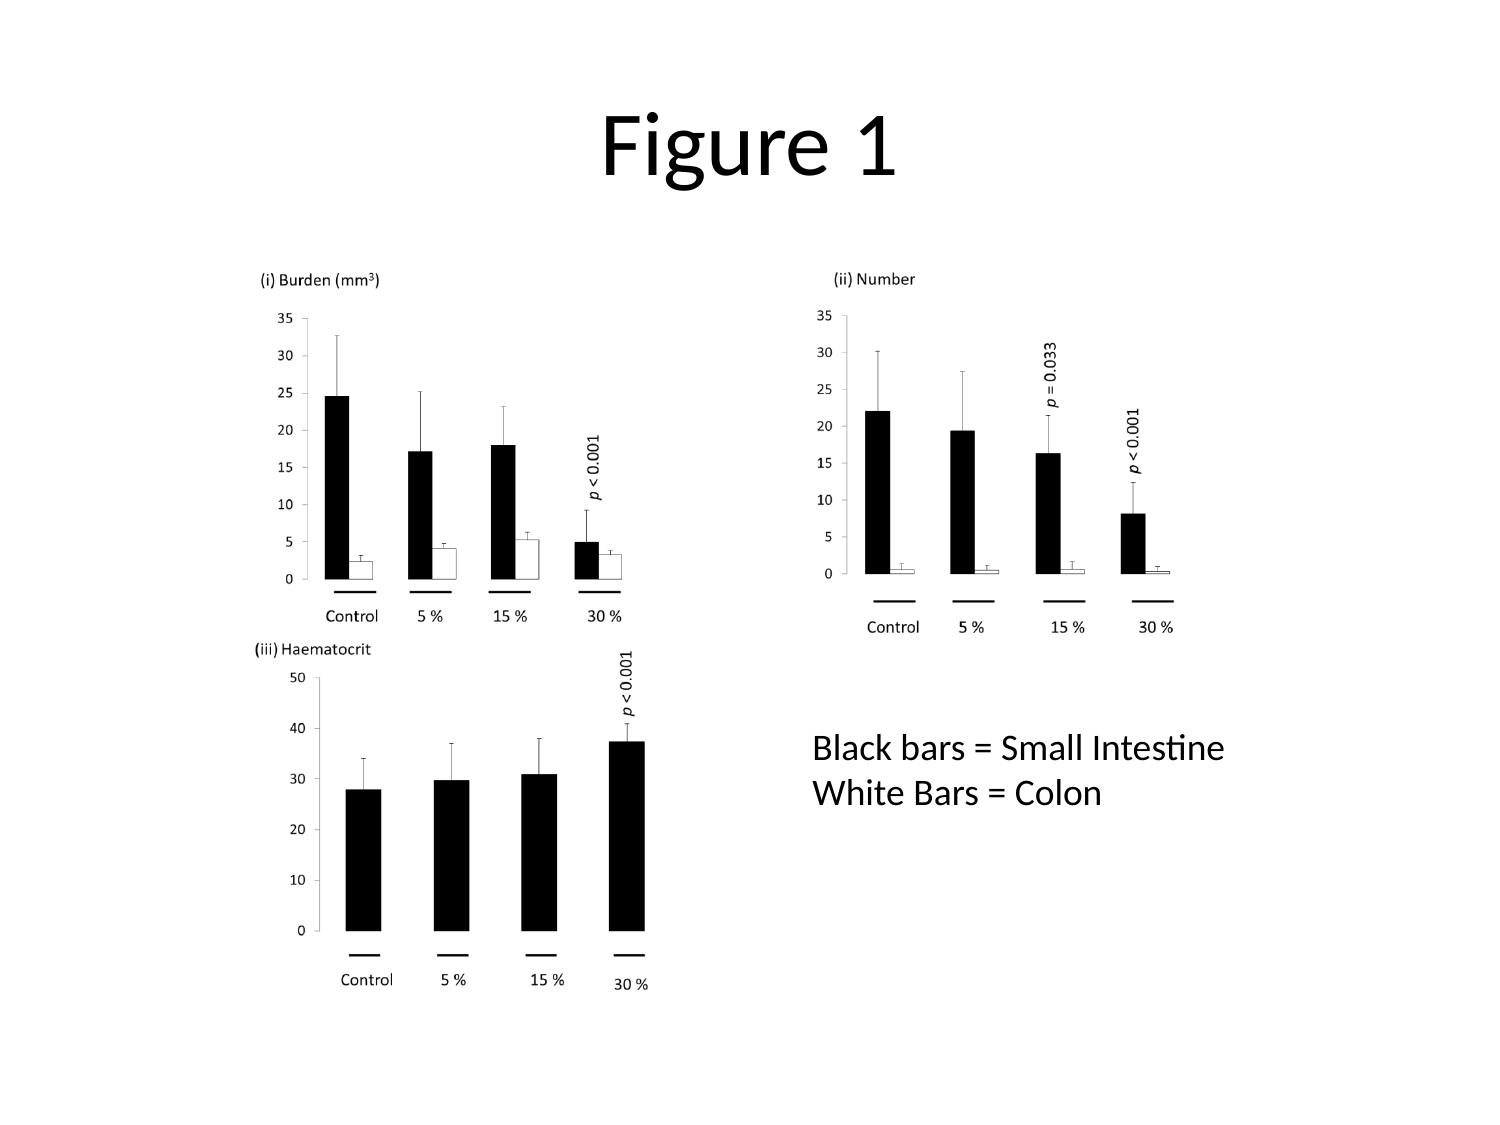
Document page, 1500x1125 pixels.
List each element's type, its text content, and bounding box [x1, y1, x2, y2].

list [243, 262, 1257, 1006]
title Figure 1 [75, 45, 1425, 233]
